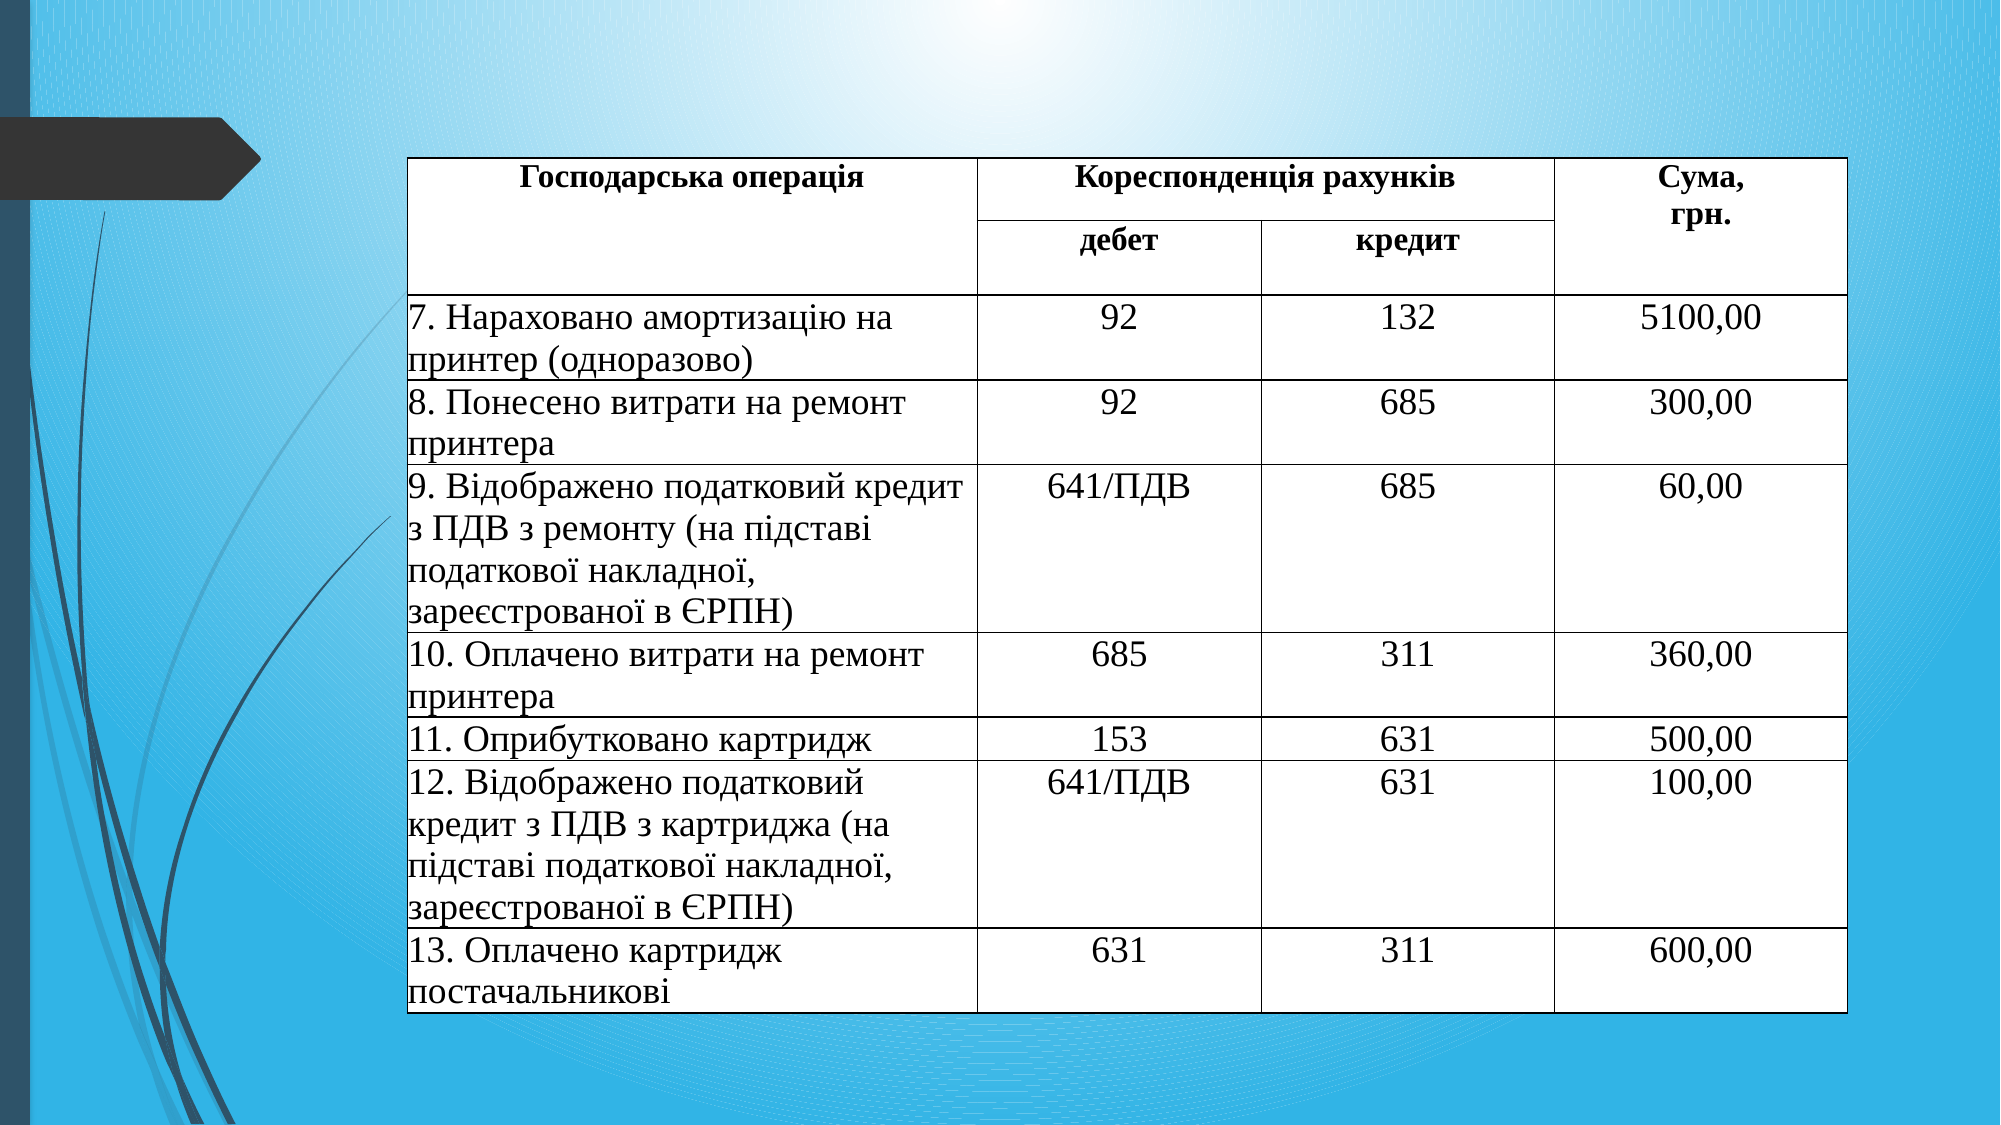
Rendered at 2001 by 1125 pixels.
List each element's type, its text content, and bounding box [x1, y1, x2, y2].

table_cell 153 [978, 718, 1261, 760]
table_cell 92 [978, 381, 1261, 464]
table_cell 360,00 [1555, 633, 1847, 716]
table_header Сума, грн. [1555, 159, 1847, 294]
table_cell 641/ПДВ [978, 761, 1261, 927]
table_cell 92 [978, 296, 1261, 379]
table_cell 8. Понесено витрати на ремонт принтера [408, 381, 977, 464]
table_cell 5100,00 [1555, 296, 1847, 379]
table_cell 631 [1262, 718, 1554, 760]
table_cell 12. Відображено податковий кредит з ПДВ з картриджа (на підставі податкової накладної, зареєстрованої в ЄРПН) [408, 761, 977, 927]
table_cell дебет [978, 221, 1261, 294]
table_cell 10. Оплачено витрати на ремонт принтера [408, 633, 977, 716]
table_cell 500,00 [1555, 718, 1847, 760]
table_cell 631 [1262, 761, 1554, 927]
table_cell кредит [1262, 221, 1554, 294]
table_cell 300,00 [1555, 381, 1847, 464]
table_cell 100,00 [1555, 761, 1847, 927]
table_cell 685 [978, 633, 1261, 716]
table_cell 11. Оприбутковано картридж [408, 718, 977, 760]
table_cell 7. Нараховано амортизацію на принтер (одноразово) [408, 296, 977, 379]
table_cell 132 [1262, 296, 1554, 379]
table_cell 600,00 [1555, 929, 1847, 1012]
table_cell 13. Оплачено картридж постачальникові [408, 929, 977, 1012]
table_cell 311 [1262, 633, 1554, 716]
table_cell 685 [1262, 381, 1554, 464]
table_cell 641/ПДВ [978, 465, 1261, 632]
table_header Кореспонденція рахунків [978, 159, 1554, 220]
table_cell 9. Відображено податковий кредит з ПДВ з ремонту (на підставі податкової накладної, зареєстрованої в ЄРПН) [408, 465, 977, 632]
table_cell 631 [978, 929, 1261, 1012]
table_header Господарська операція [408, 159, 977, 294]
table_cell 60,00 [1555, 465, 1847, 632]
table_cell 685 [1262, 465, 1554, 632]
table_cell 311 [1262, 929, 1554, 1012]
